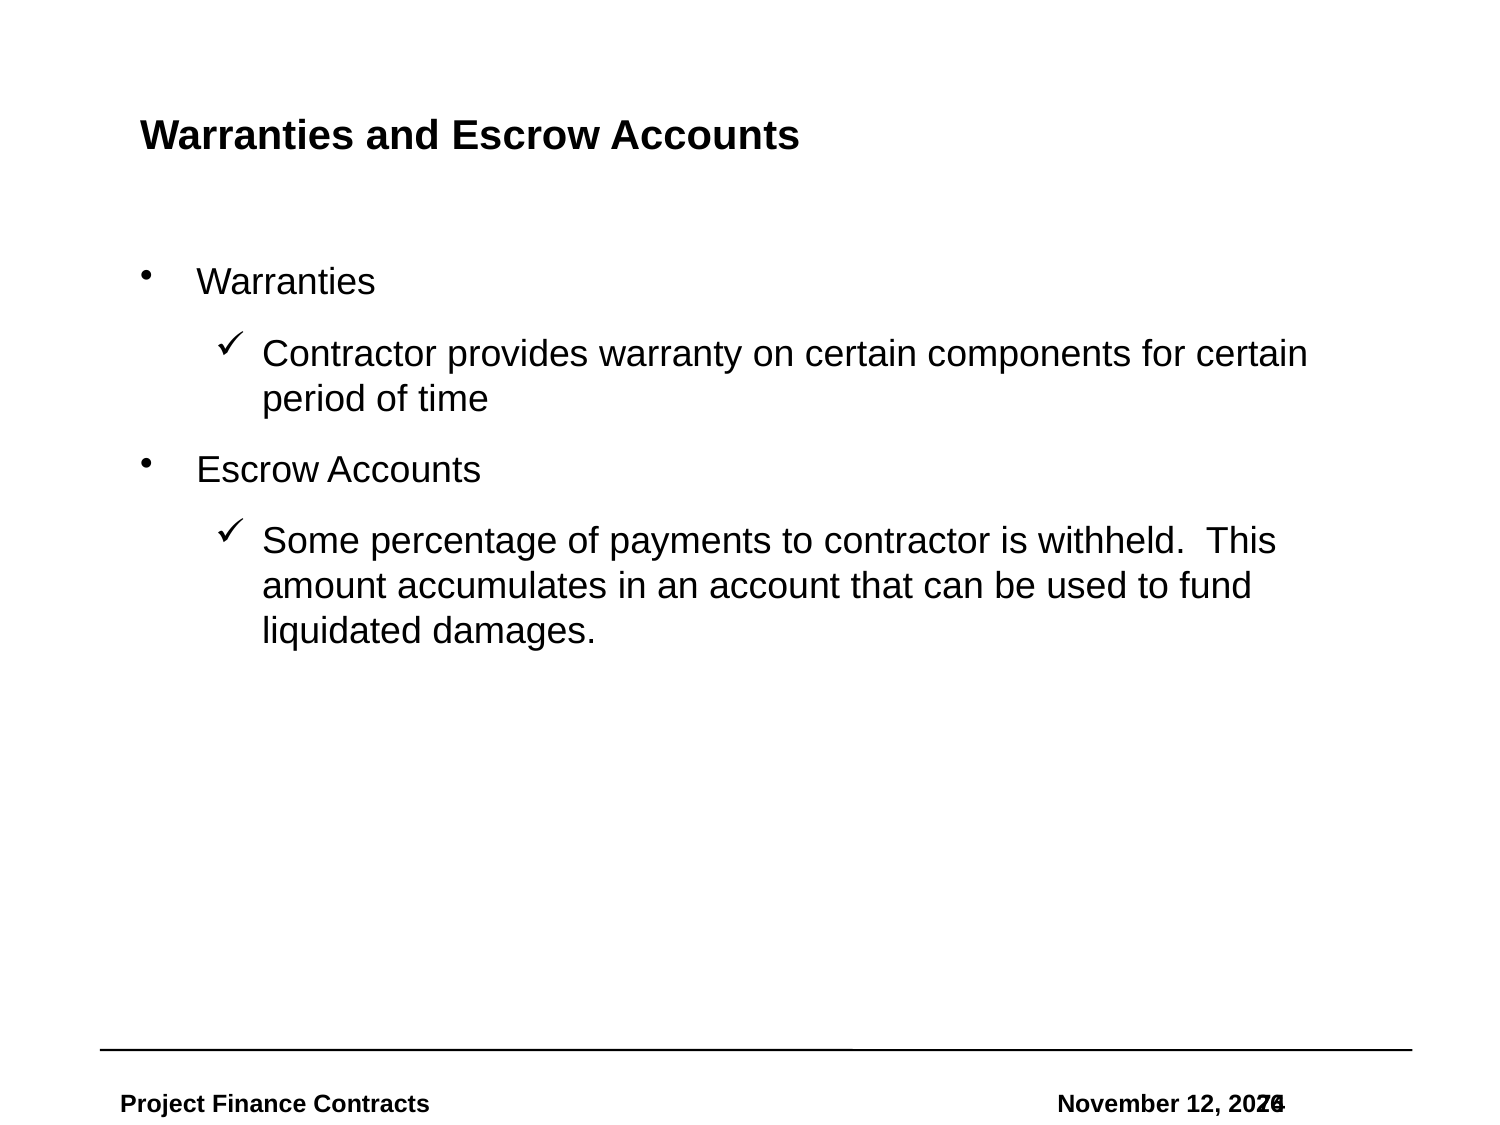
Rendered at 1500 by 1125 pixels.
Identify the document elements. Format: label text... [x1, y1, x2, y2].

list Warranties Contractor provides warranty on certain components for certain period of time Escrow Accounts Some percentage of payments to contractor is withheld. This amount accumulates in an account that can be used to fund liquidated damages. [124, 249, 1376, 1001]
title Warranties and Escrow Accounts [124, 99, 1288, 226]
